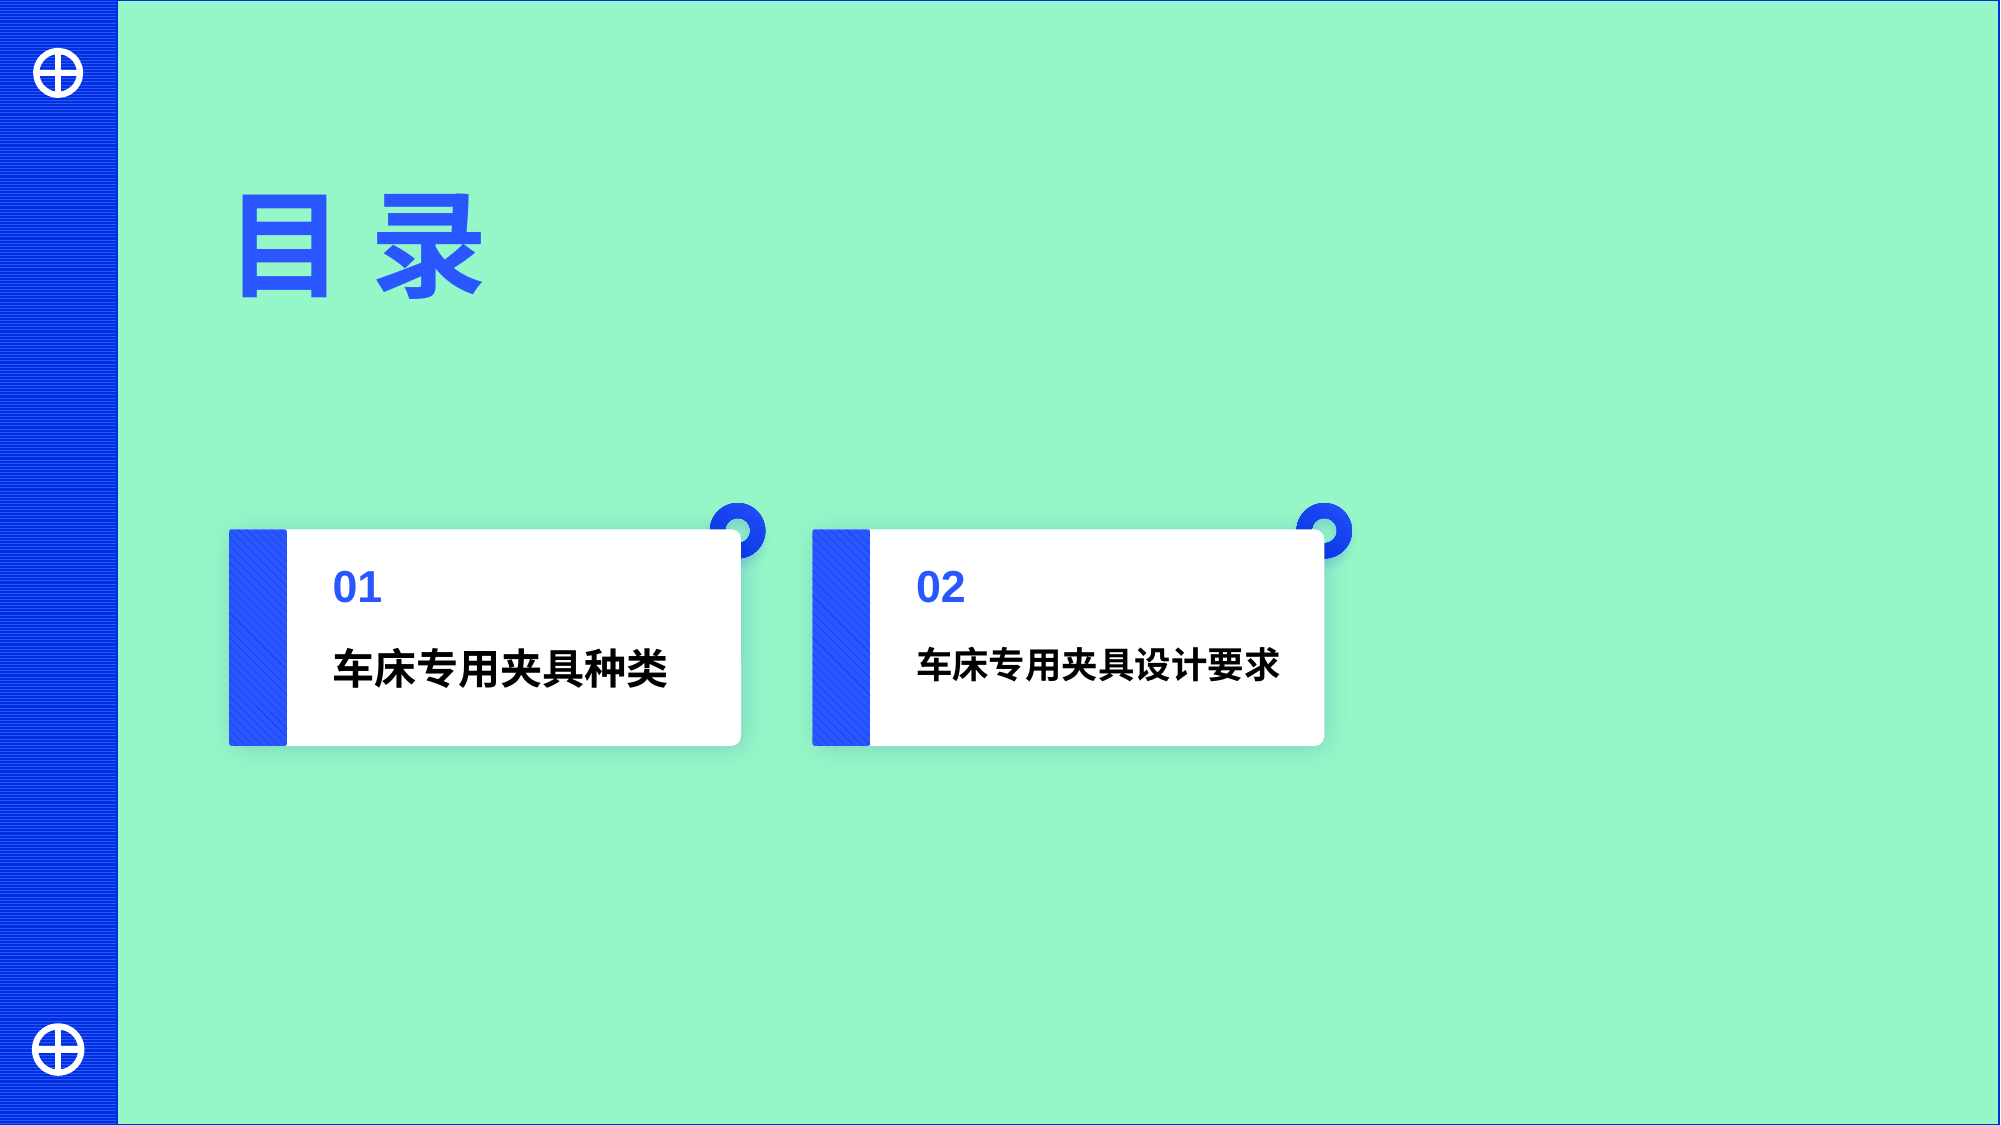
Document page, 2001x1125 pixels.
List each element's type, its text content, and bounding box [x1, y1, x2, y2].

text_box 02 [901, 550, 999, 620]
text_box [811, 528, 872, 748]
text_box 01 [318, 550, 416, 620]
text_box [711, 501, 767, 552]
text_box 车床专用夹具种类 [318, 634, 730, 735]
text_box [1297, 501, 1353, 554]
text_box 目 录 [211, 163, 520, 322]
text_box 车床专用夹具设计要求 [901, 634, 1313, 735]
text_box [831, 528, 1326, 748]
text_box [247, 528, 743, 748]
text_box [228, 528, 289, 748]
